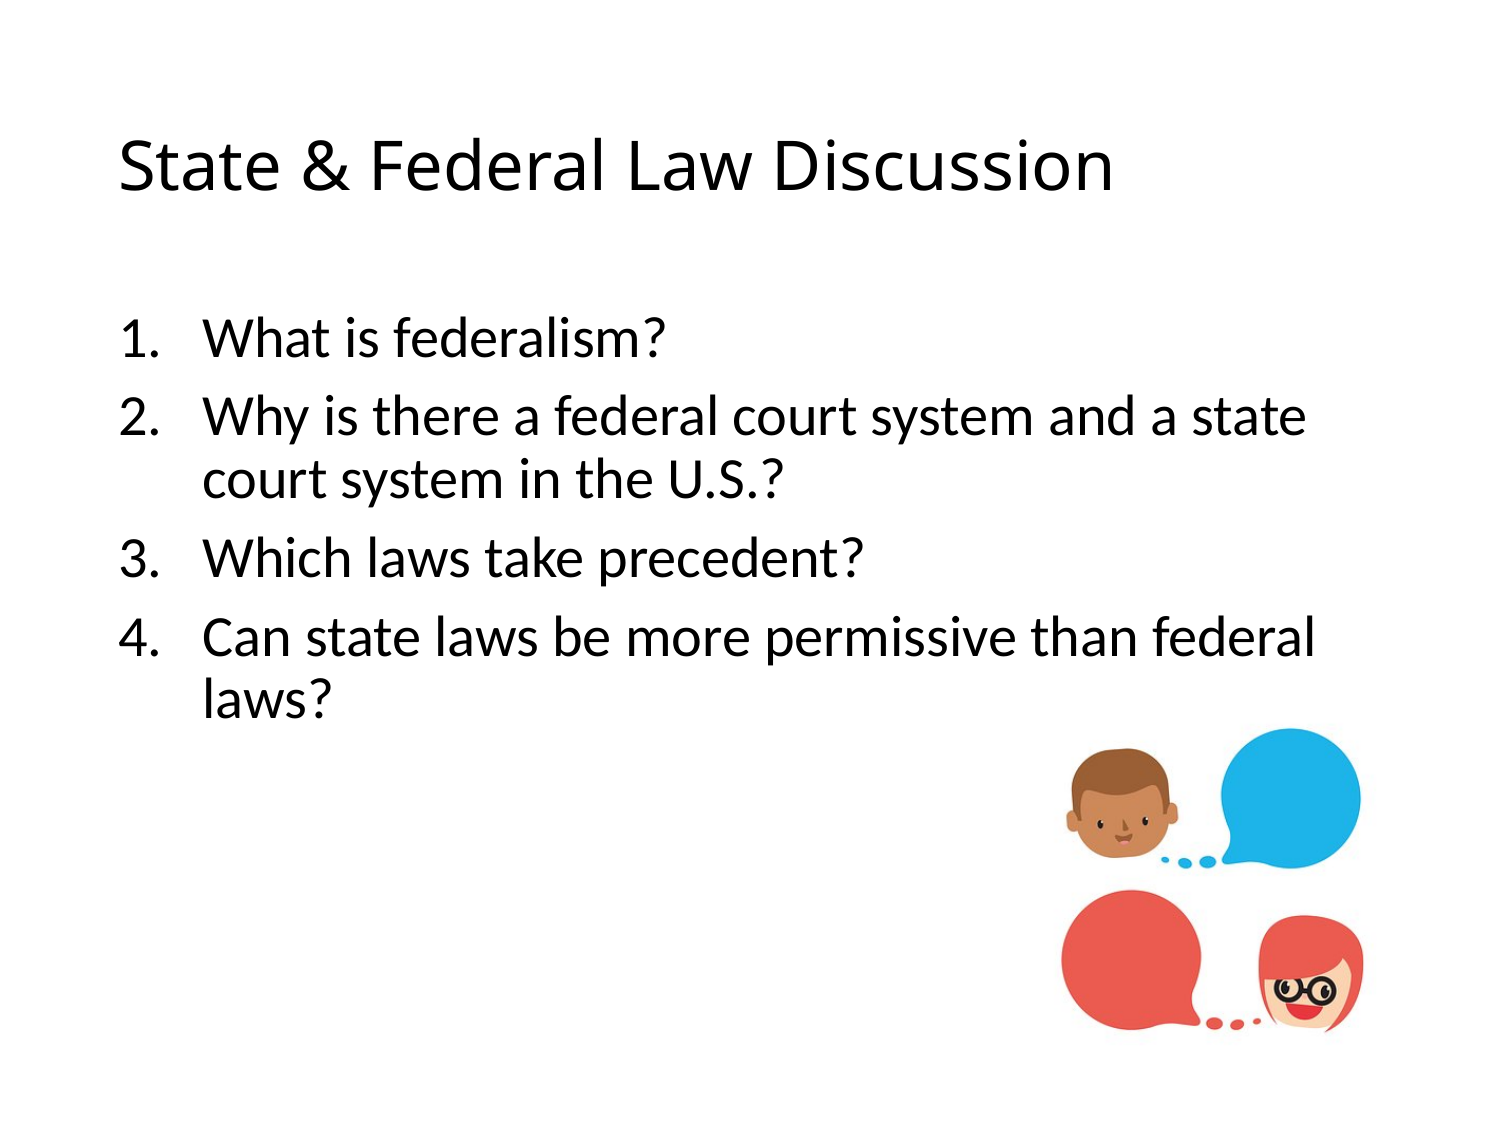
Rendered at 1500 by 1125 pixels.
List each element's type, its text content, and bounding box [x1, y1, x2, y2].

title State & Federal Law Discussion [102, 59, 1398, 278]
list What is federalism? Why is there a federal court system and a state court system in the U.S.? Which laws take precedent? Can state laws be more permissive than federal laws? [102, 299, 1398, 1014]
picture [1038, 707, 1397, 1066]
